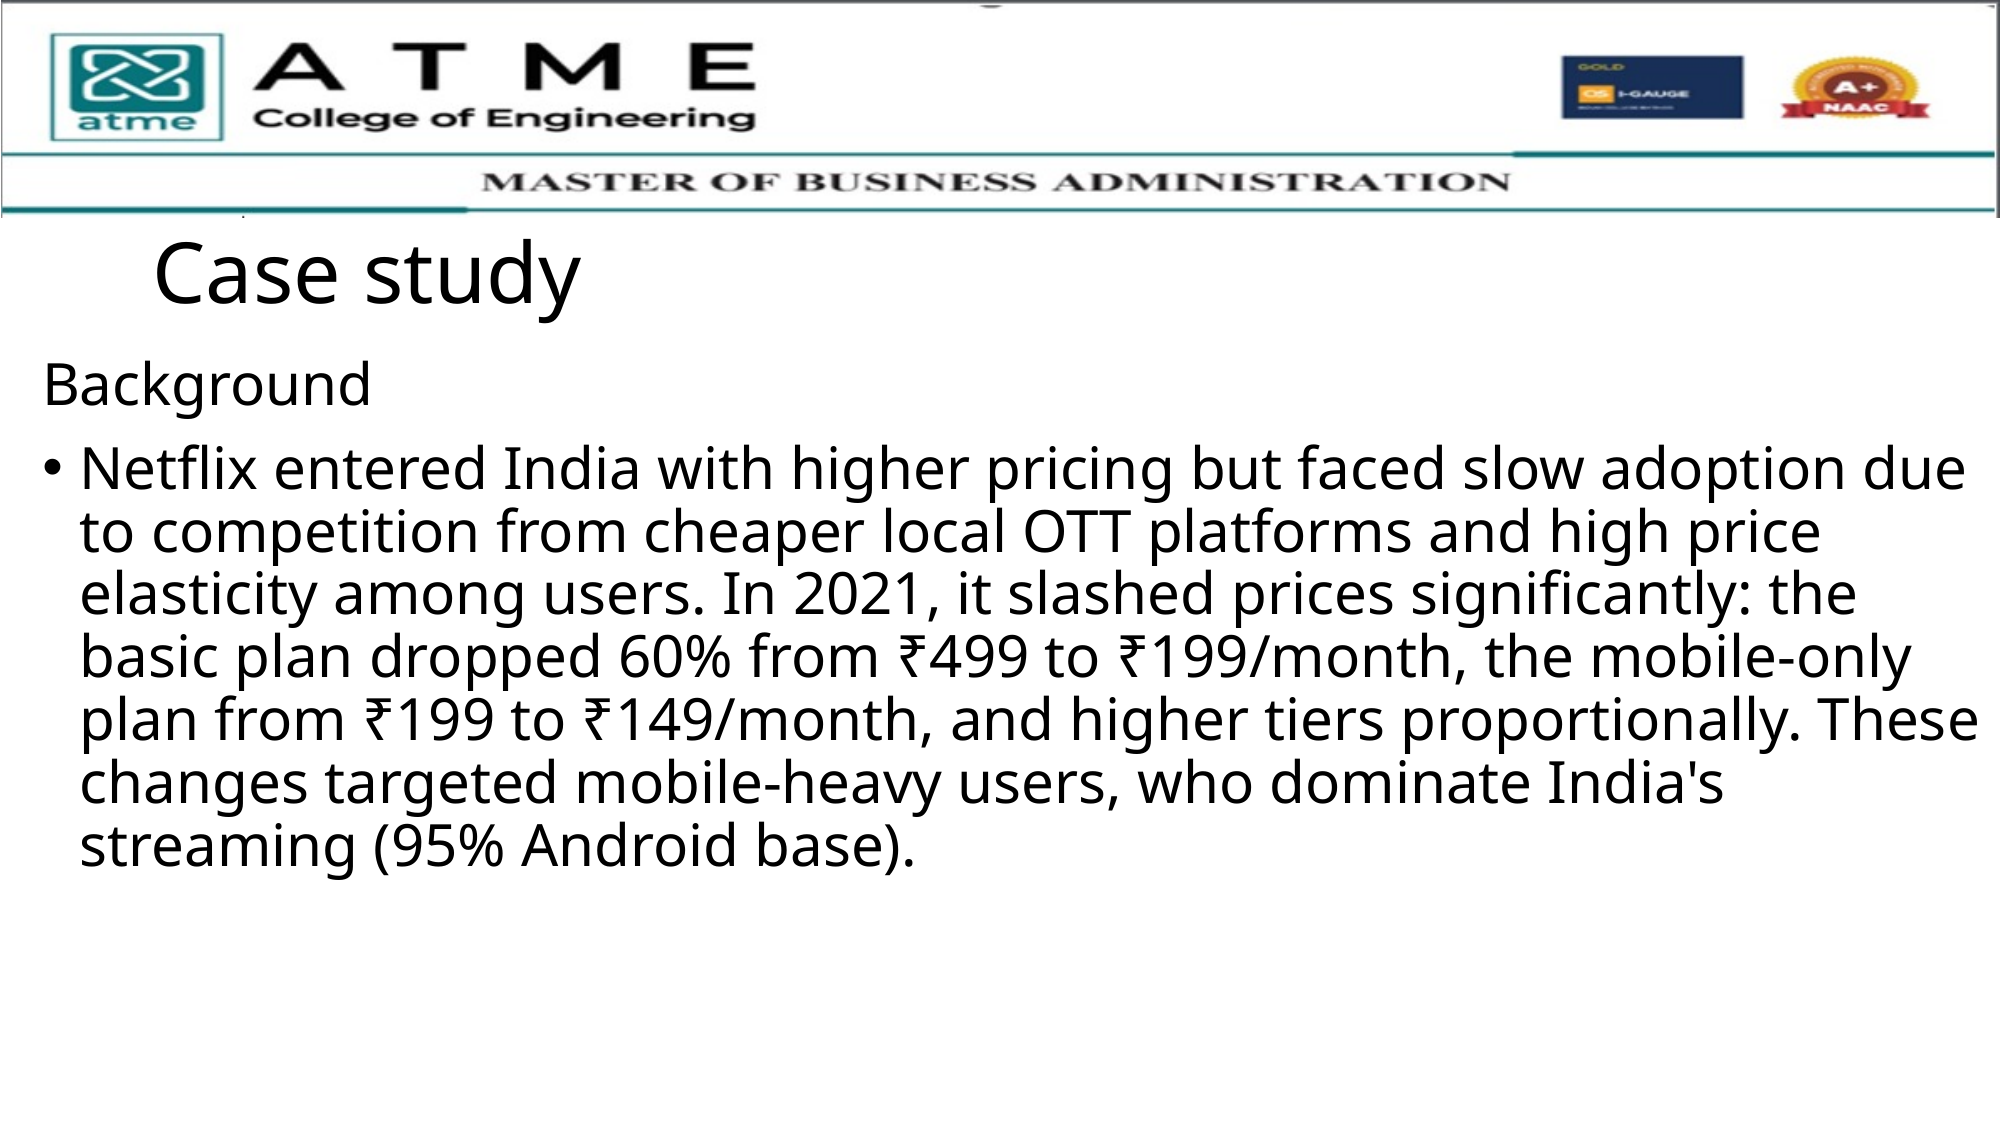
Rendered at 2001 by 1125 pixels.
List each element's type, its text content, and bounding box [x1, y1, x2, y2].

title Case study [137, 222, 1863, 330]
picture [1, 0, 2000, 218]
list Background Netflix entered India with higher pricing but faced slow adoption due to competition from cheaper local OTT platforms and high price elasticity among users. In 2021, it slashed prices significantly: the basic plan dropped 60% from ₹499 to ₹199/month, the mobile-only plan from ₹199 to ₹149/month, and higher tiers proportionally. These changes targeted mobile-heavy users, who dominate India's streaming (95% Android base). [27, 347, 2000, 1096]
